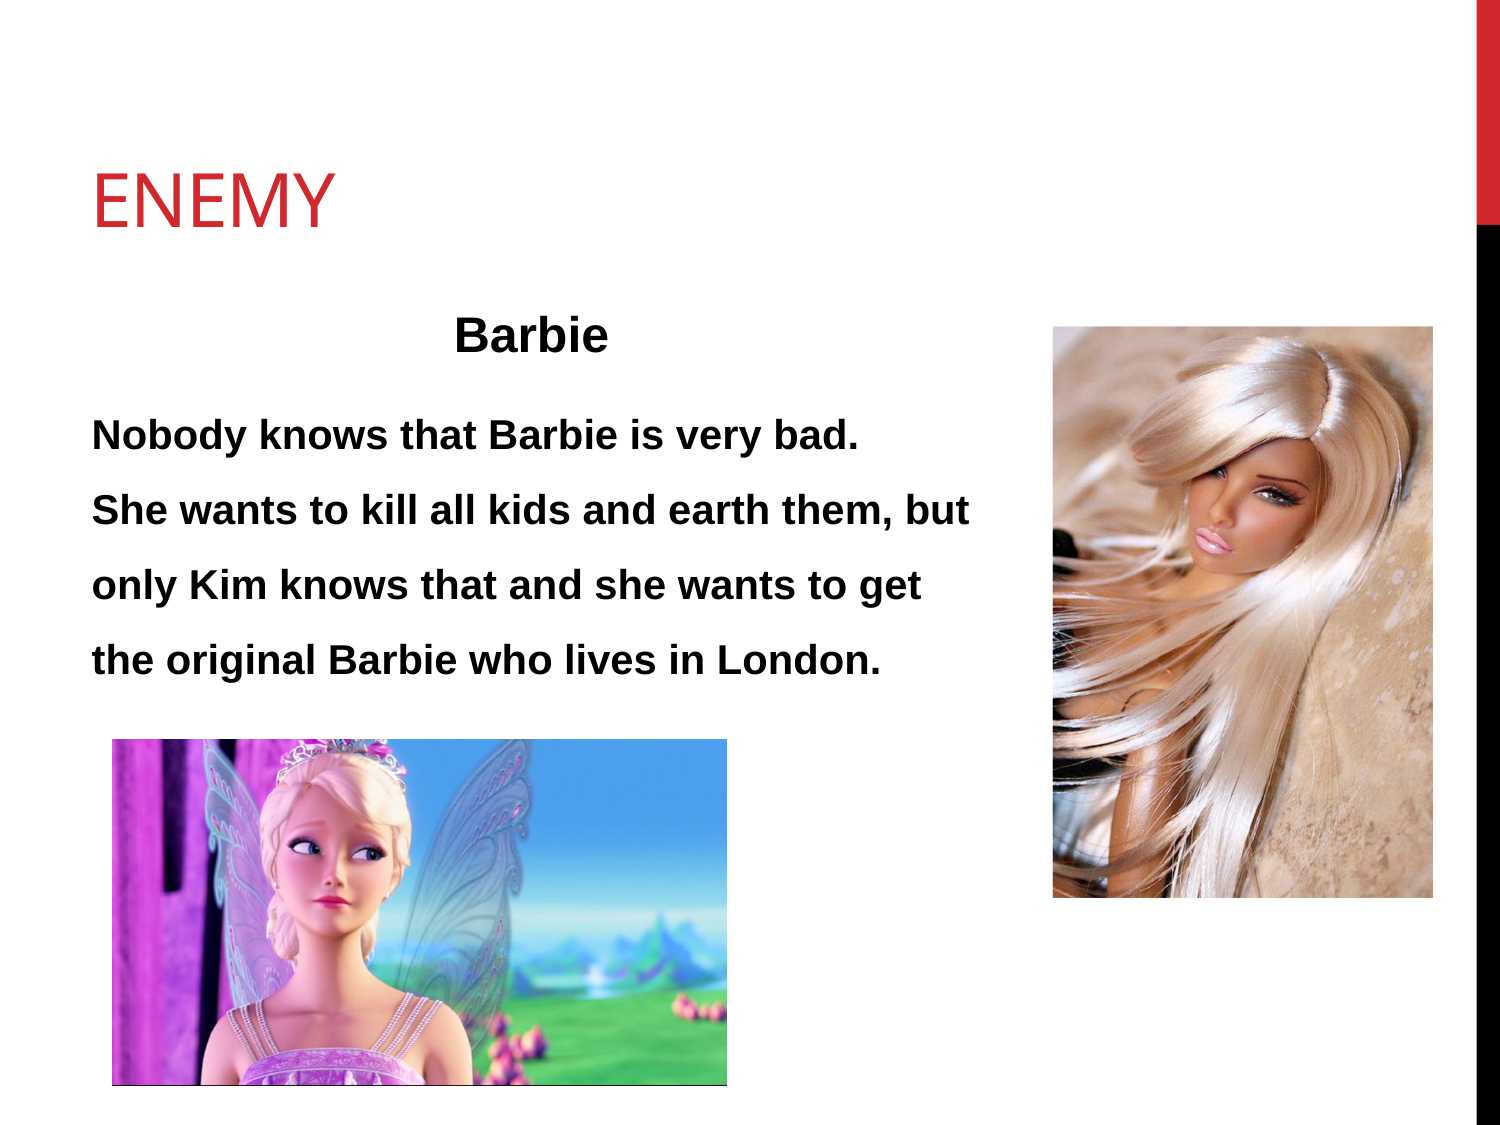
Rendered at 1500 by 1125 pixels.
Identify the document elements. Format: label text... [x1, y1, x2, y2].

list Barbie Nobody knows that Barbie is very bad. She wants to kill all kids and earth them, but only Kim knows that and she wants to get the original Barbie who lives in London. [76, 264, 987, 983]
picture [111, 739, 727, 1086]
picture [956, 327, 1500, 897]
title Enemy [75, 25, 1025, 250]
